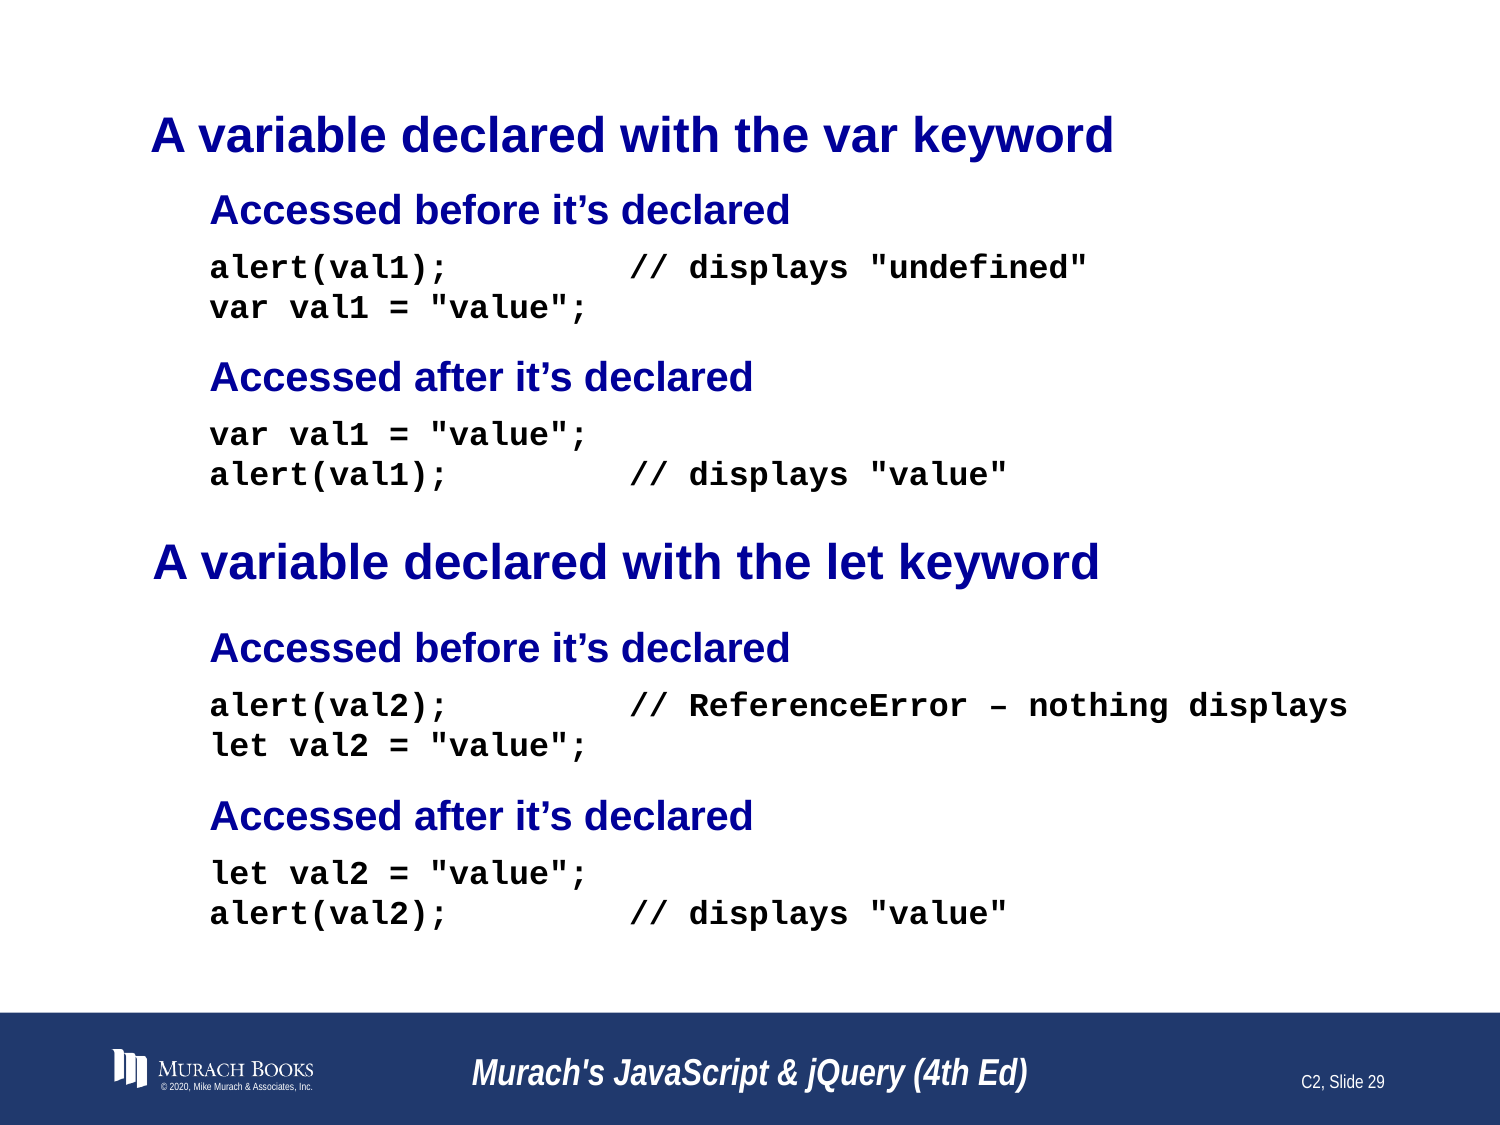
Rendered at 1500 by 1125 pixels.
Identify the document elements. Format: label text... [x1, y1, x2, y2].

slide_number Murach's JavaScript & jQuery (4th Ed) [463, 1025, 1050, 1100]
list Accessed before it’s declared alert(val1); // displays "undefined" var val1 = "value"; Accessed after it’s declared var val1 = "value"; alert(val1); // displays "value" A variable declared with the let keyword Accessed before it’s declared alert(val2); // ReferenceError – nothing displays let val2 = "value"; Accessed after it’s declared let val2 = "value"; alert(val2); // displays "value" [137, 174, 1375, 975]
title A variable declared with the var keyword [150, 102, 1350, 164]
footer © 2020, Mike Murach & Associates, Inc. [12, 1025, 463, 1100]
slide_number C2, Slide 29 [1087, 1025, 1400, 1100]
